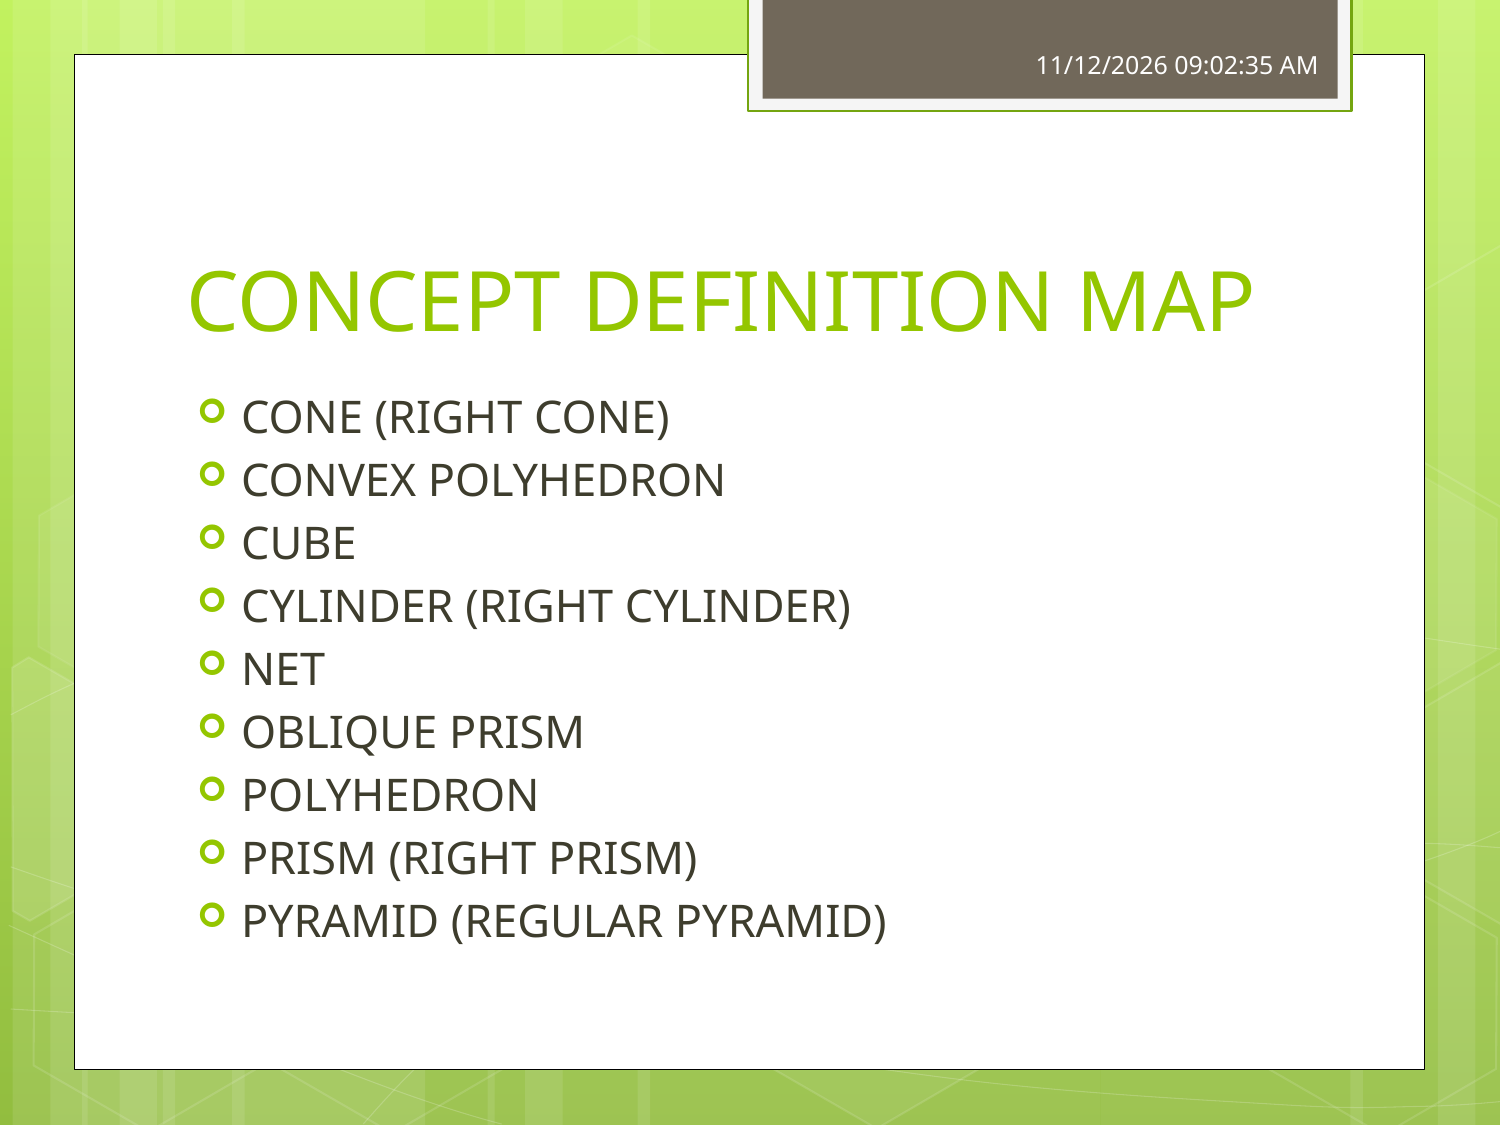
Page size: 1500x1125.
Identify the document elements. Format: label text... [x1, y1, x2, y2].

title CONCEPT DEFINITION MAP [171, 168, 1324, 357]
list CONE (RIGHT CONE) CONVEX POLYHEDRON CUBE CYLINDER (RIGHT CYLINDER) NET OBLIQUE PRISM POLYHEDRON PRISM (RIGHT PRISM) PYRAMID (REGULAR PYRAMID) [171, 381, 1283, 957]
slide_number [983, 36, 1334, 97]
